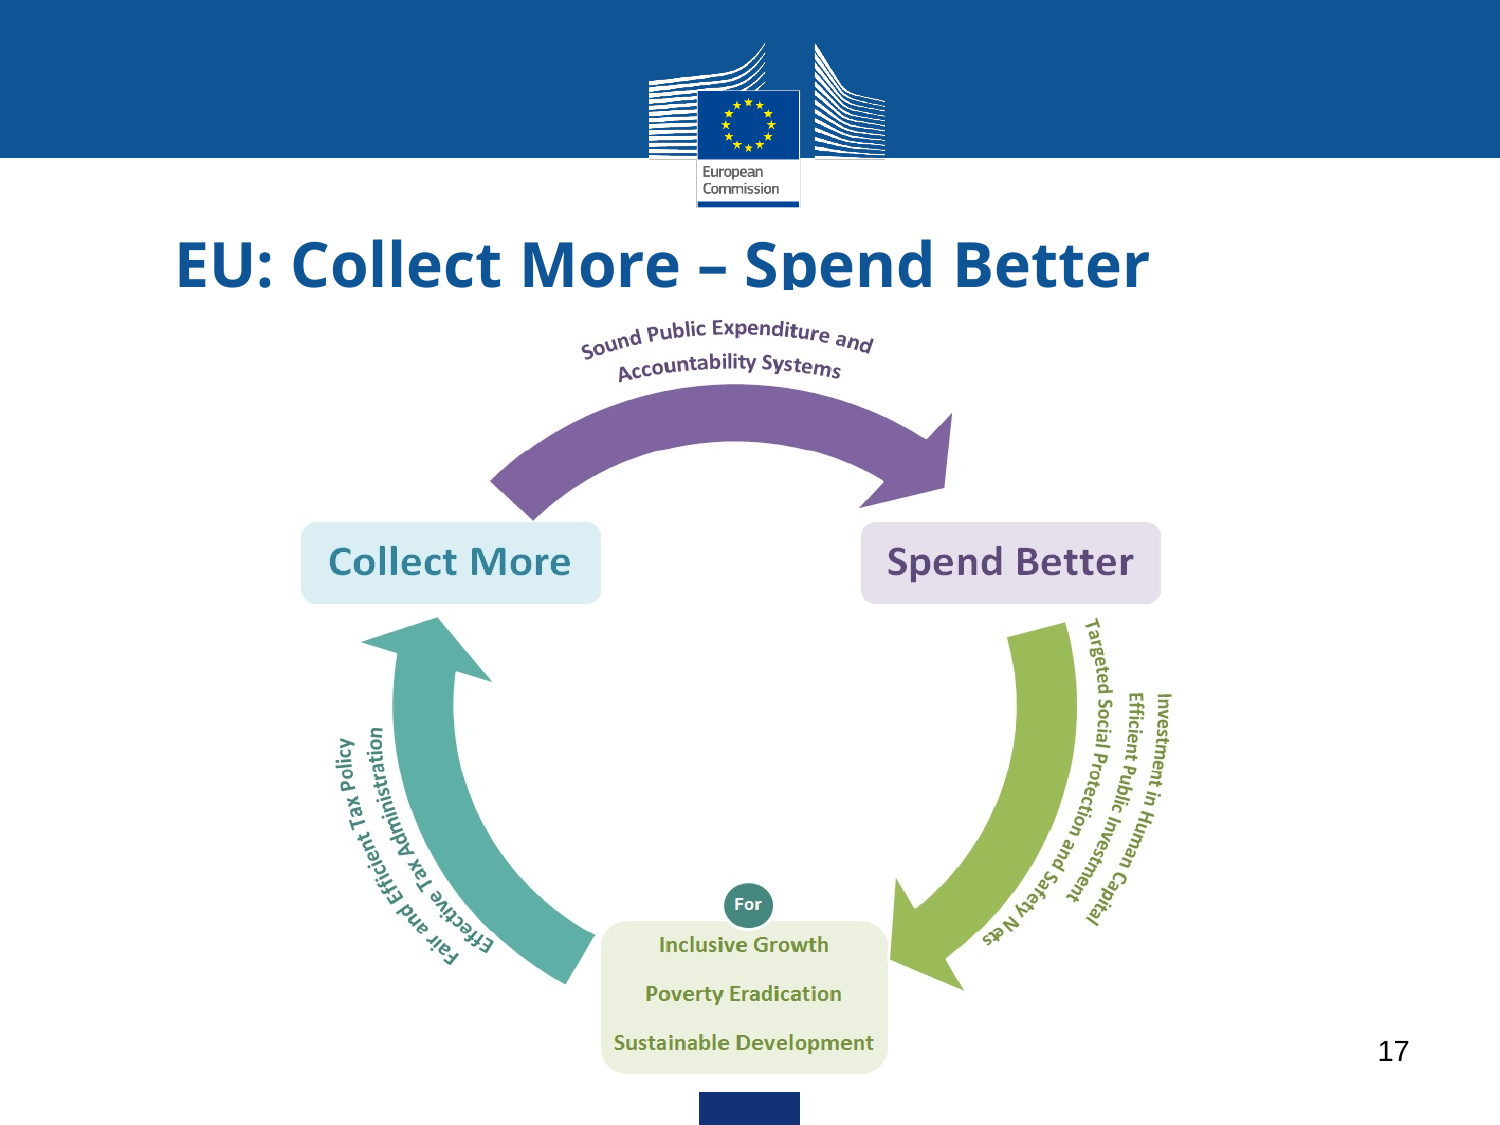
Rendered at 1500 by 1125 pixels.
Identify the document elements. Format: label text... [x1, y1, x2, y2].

footer Mark Gallagher, Ph.D. [512, 1092, 988, 1103]
picture [284, 290, 1196, 1092]
title EU: Collect More – Spend Better [100, 185, 1451, 340]
slide_number 17 [1074, 1024, 1425, 1103]
picture [649, 42, 885, 185]
